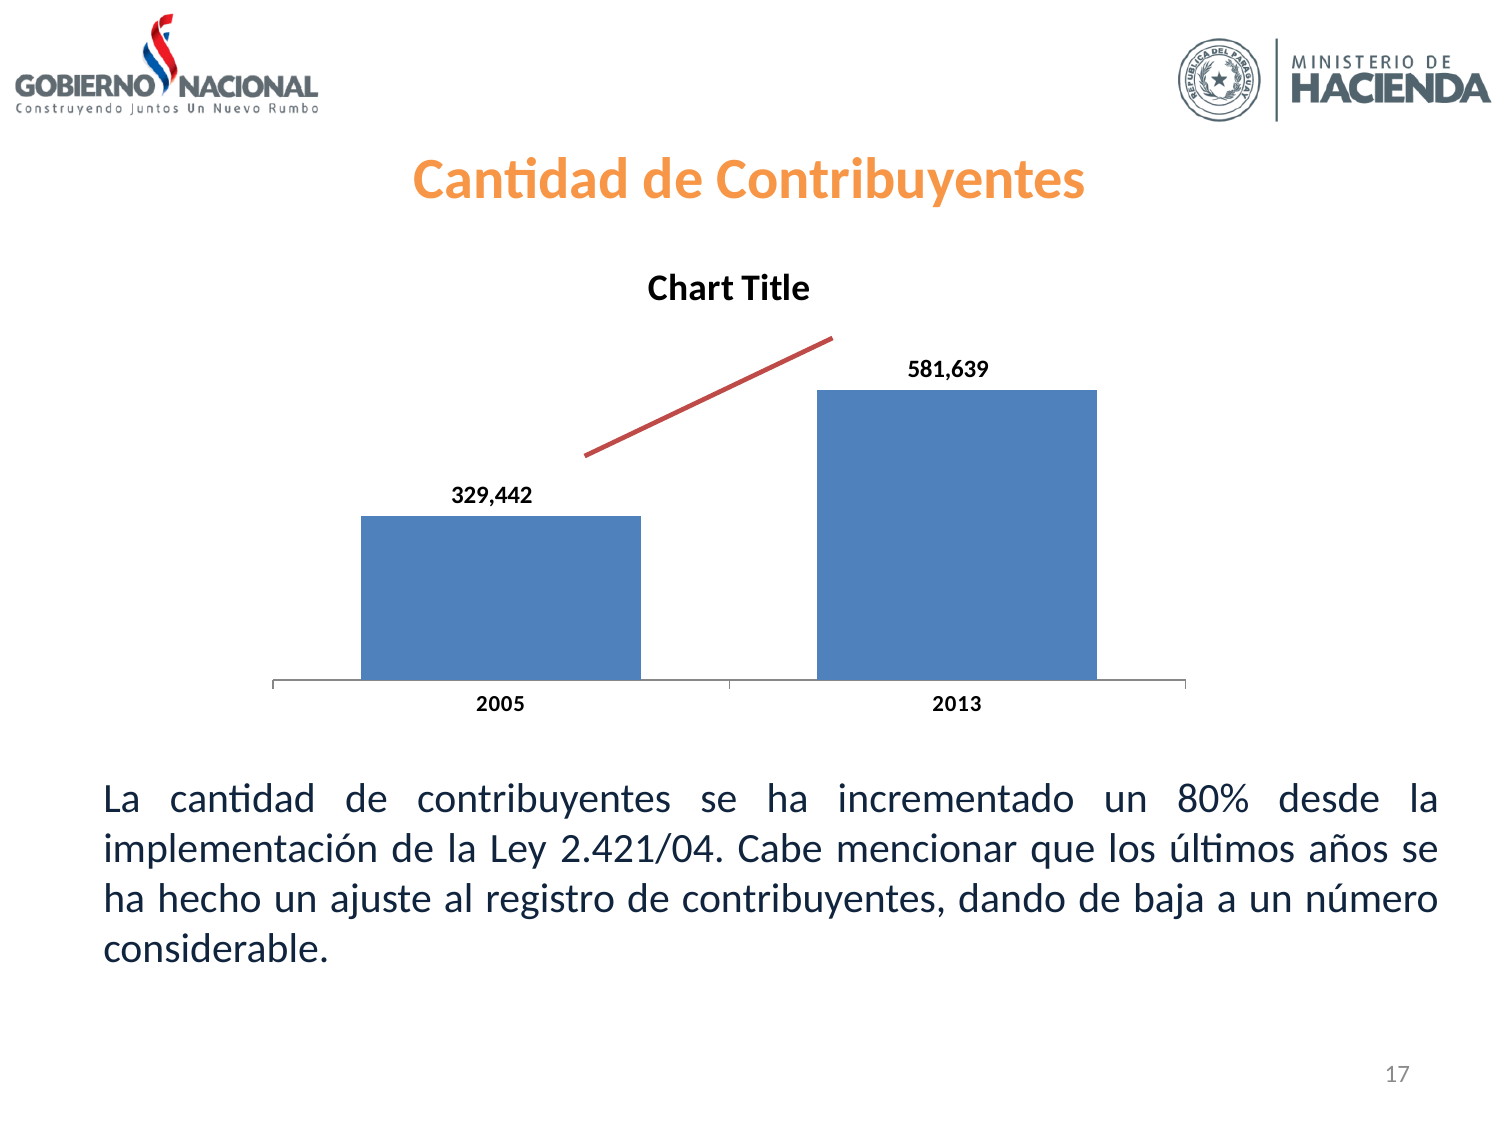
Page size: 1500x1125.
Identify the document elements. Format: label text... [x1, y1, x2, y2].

title Cantidad de Contribuyentes [0, 116, 1500, 233]
text_box La cantidad de contribuyentes se ha incrementado un 80% desde la implementación de la Ley 2.421/04. Cabe mencionar que los últimos años se ha hecho un ajuste al registro de contribuyentes, dando de baja a un número considerable. [88, 763, 1455, 979]
chart [253, 243, 1205, 729]
slide_number 17 [1074, 1042, 1425, 1103]
picture [5, 7, 328, 116]
picture [1173, 33, 1495, 116]
